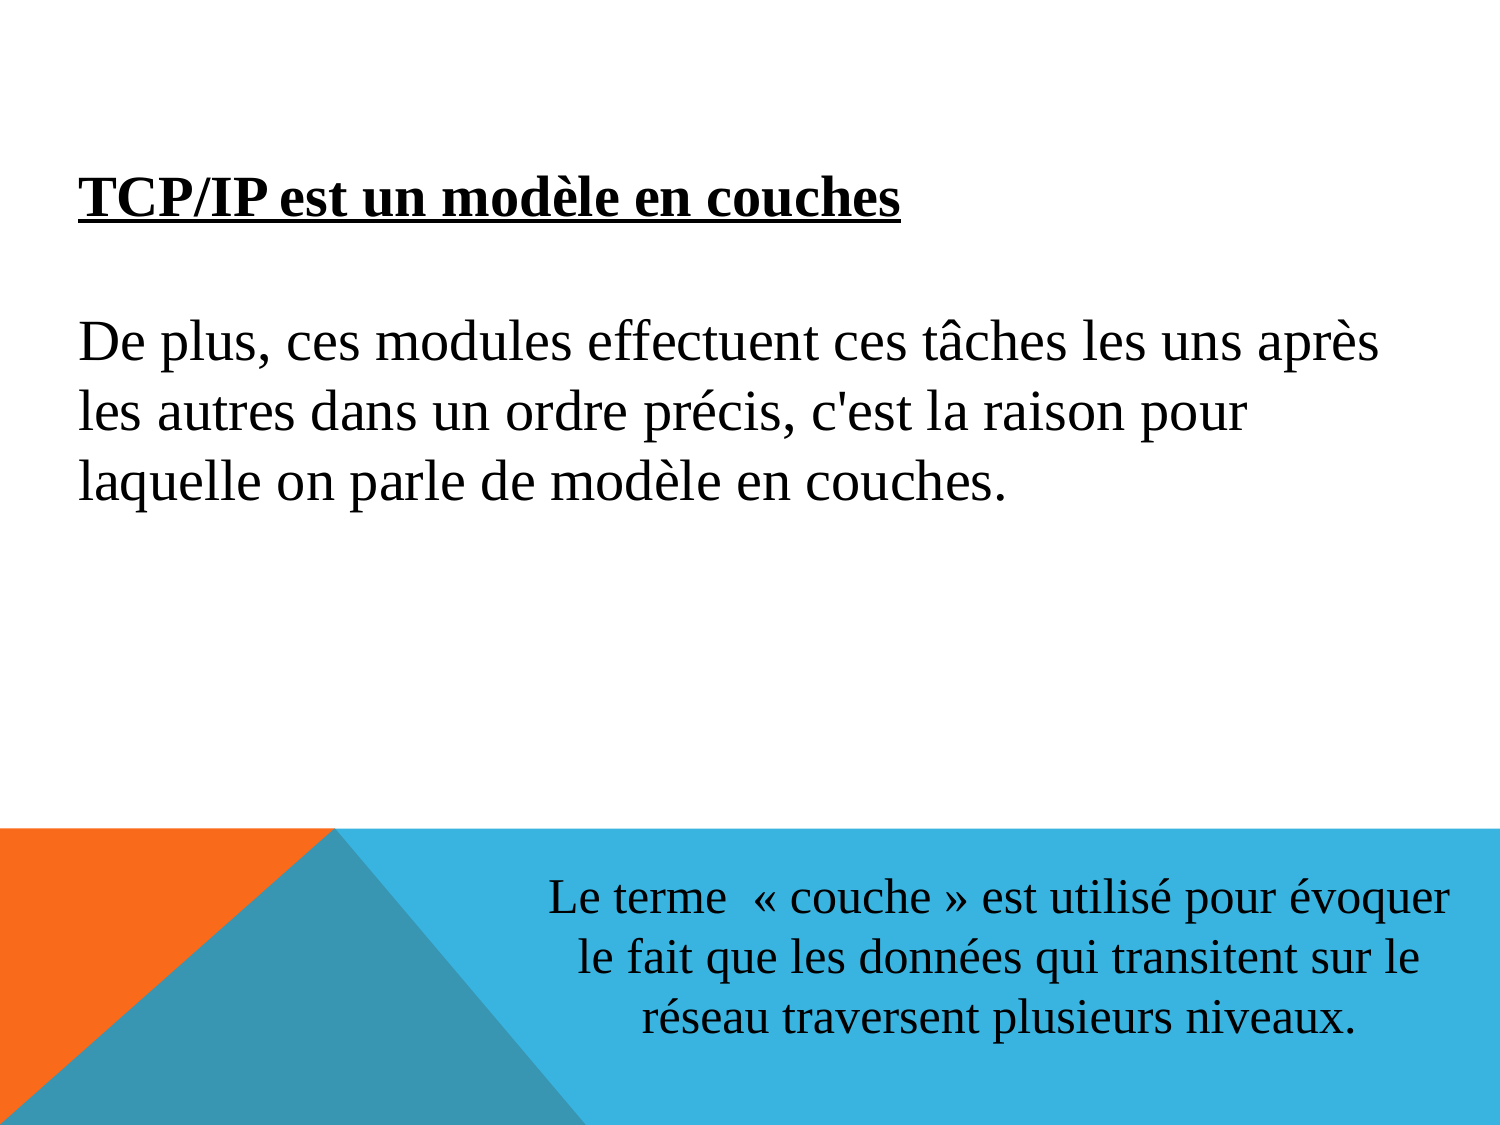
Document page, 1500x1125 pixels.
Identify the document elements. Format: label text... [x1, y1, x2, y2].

text_box Le terme « couche » est utilisé pour évoquer le fait que les données qui transitent sur le réseau traversent plusieurs niveaux. [522, 856, 1477, 1052]
text_box TCP/IP est un modèle en couches De plus, ces modules effectuent ces tâches les uns après les autres dans un ordre précis, c'est la raison pour laquelle on parle de modèle en couches. [63, 150, 1405, 520]
